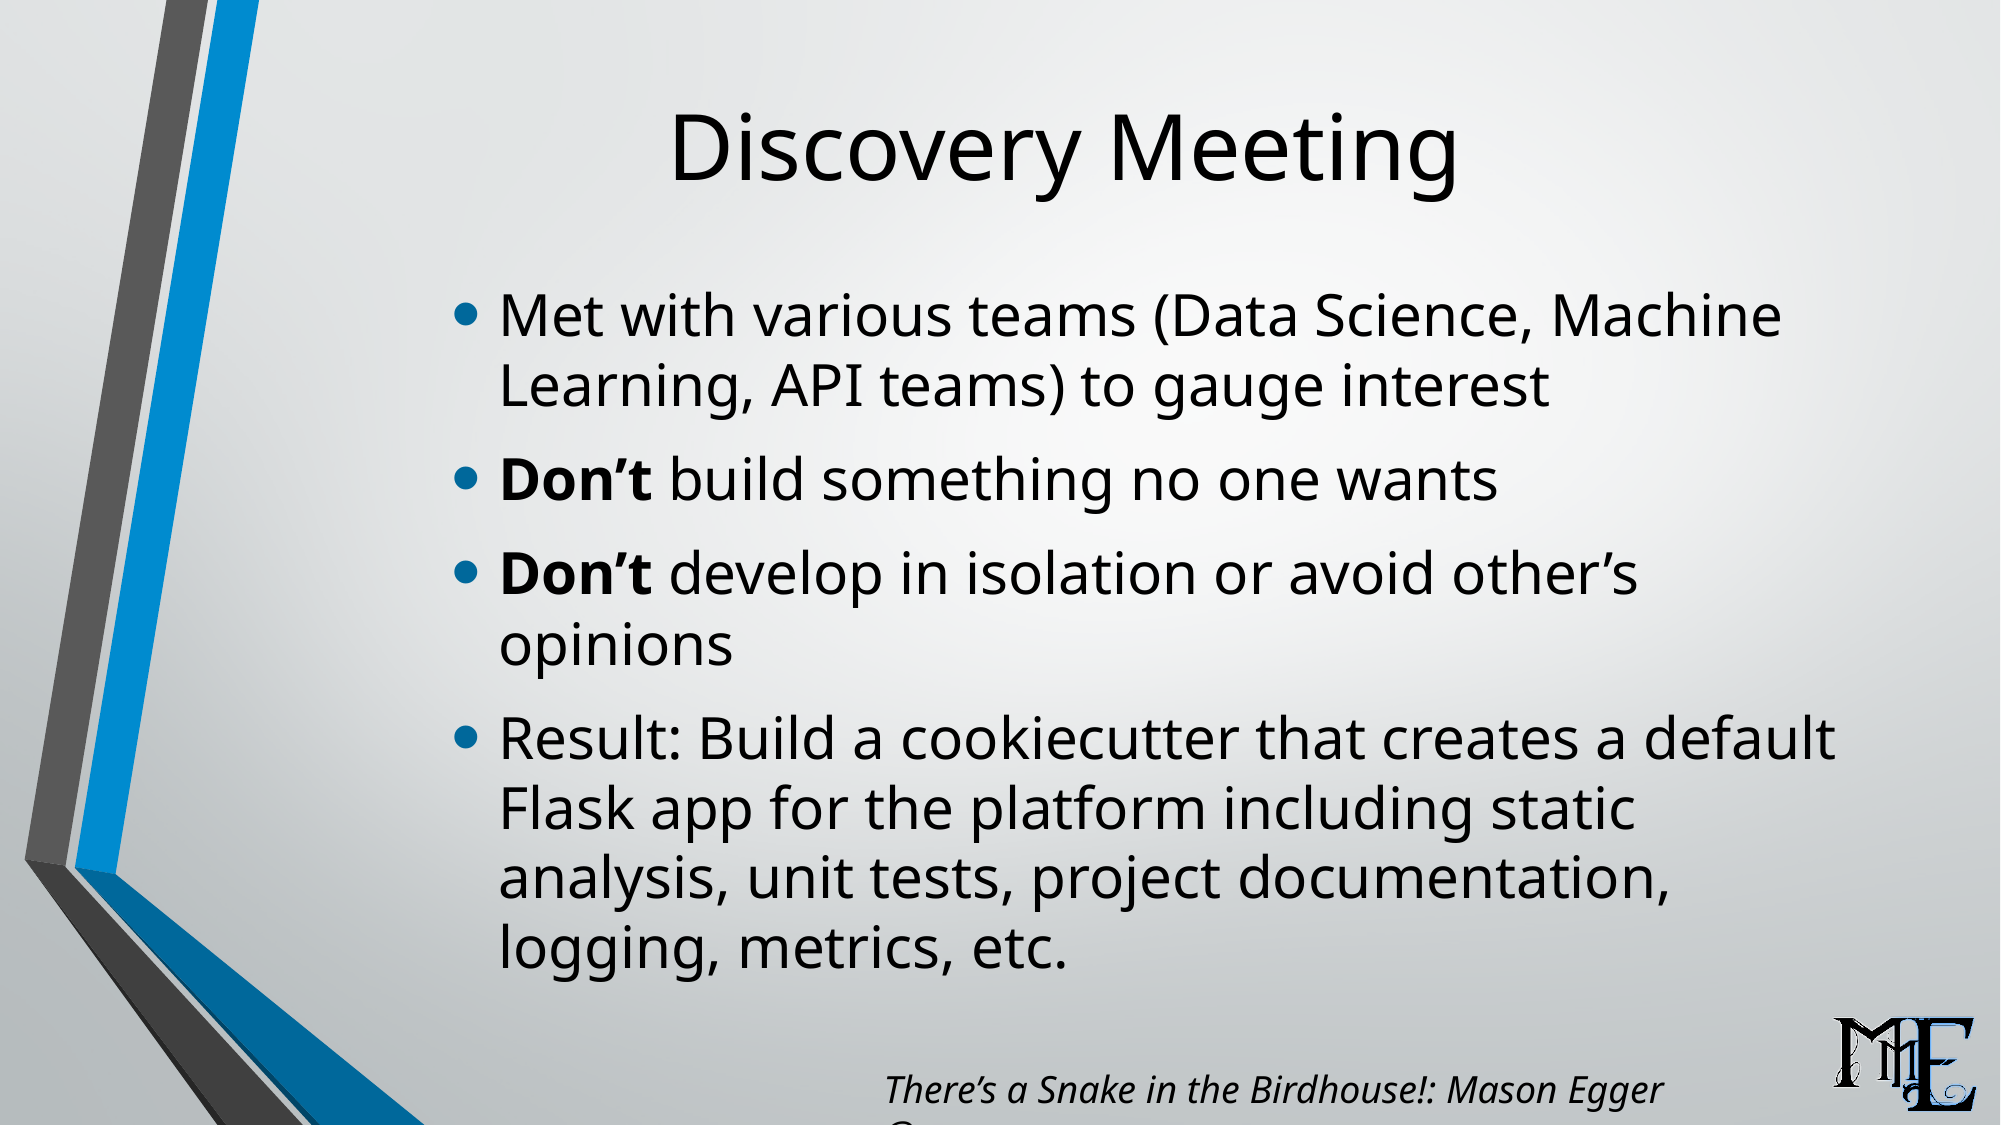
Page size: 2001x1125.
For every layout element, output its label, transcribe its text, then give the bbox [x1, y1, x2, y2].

title Discovery Meeting [243, 0, 1887, 288]
picture [1786, 983, 2000, 1125]
text_box There’s a Snake in the Birdhouse!: Mason Egger @masonegger [868, 1058, 1786, 1125]
list Met with various teams (Data Science, Machine Learning, API teams) to gauge interest Don’t build something no one wants Don’t develop in isolation or avoid other’s opinions Result: Build a cookiecutter that creates a default Flask app for the platform including static analysis, unit tests, project documentation, logging, metrics, etc. [436, 270, 1887, 1070]
